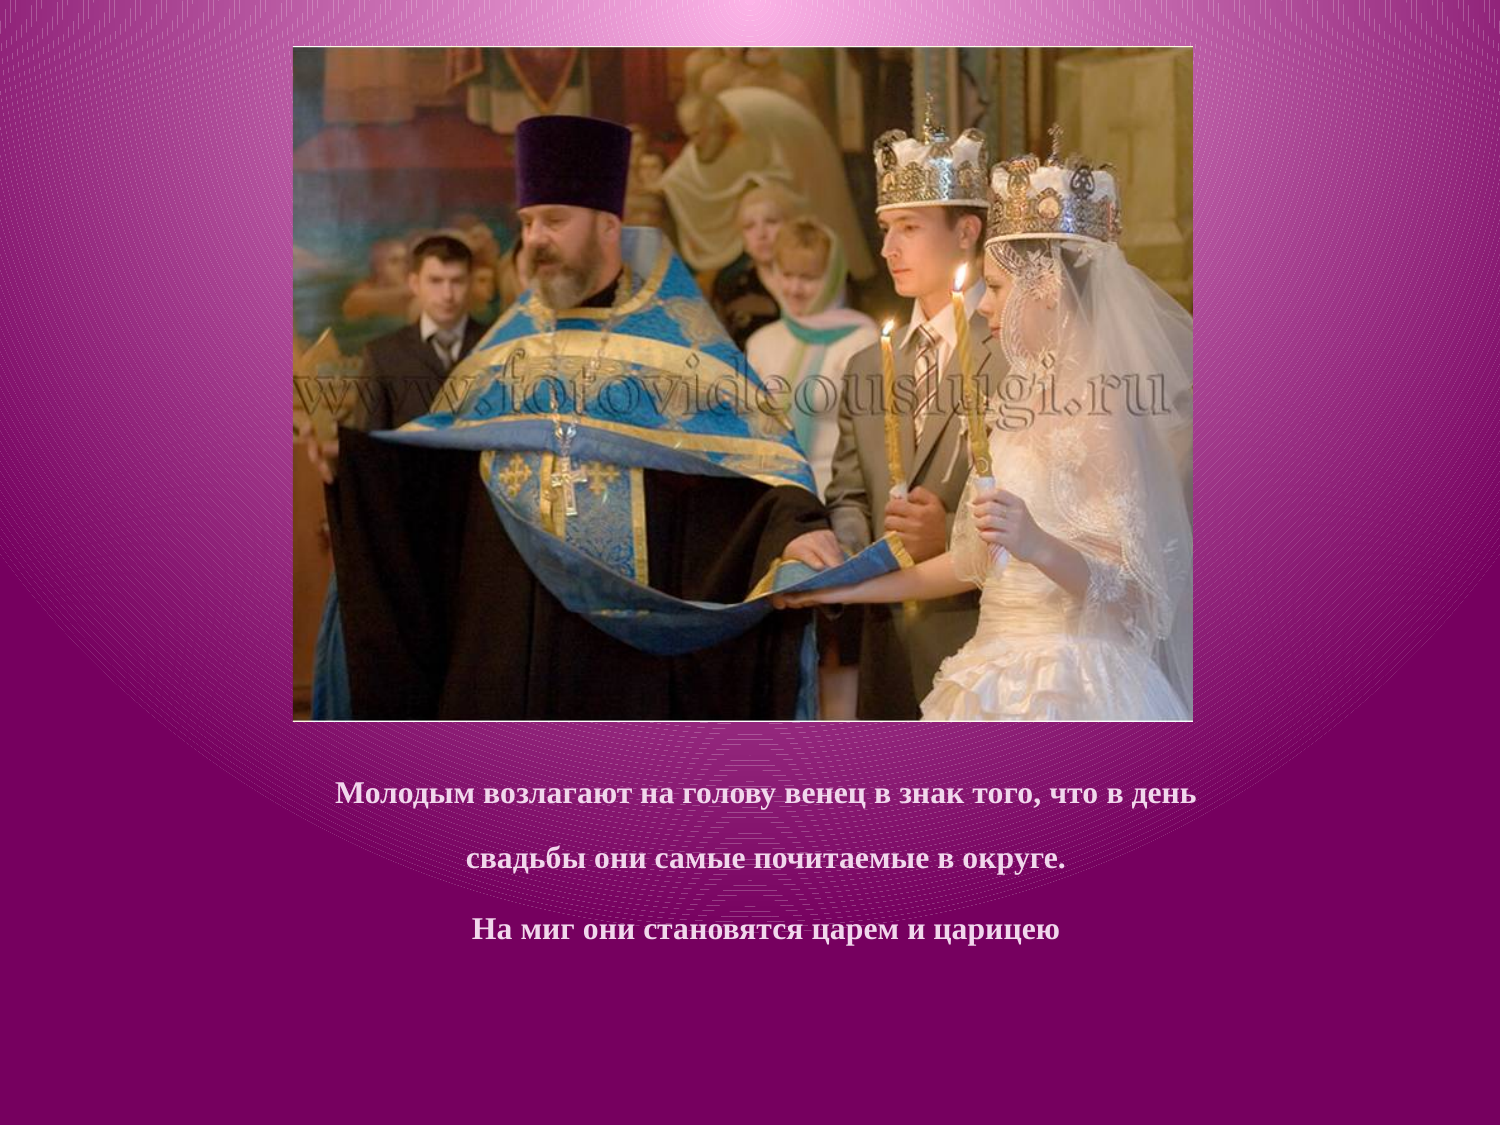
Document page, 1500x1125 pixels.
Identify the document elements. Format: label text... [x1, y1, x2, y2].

list Молодым возлагают на голову венец в знак того, что в день свадьбы они самые почитаемые в округе. На миг они становятся царем и царицею [316, 738, 1217, 954]
picture [292, 46, 1194, 723]
